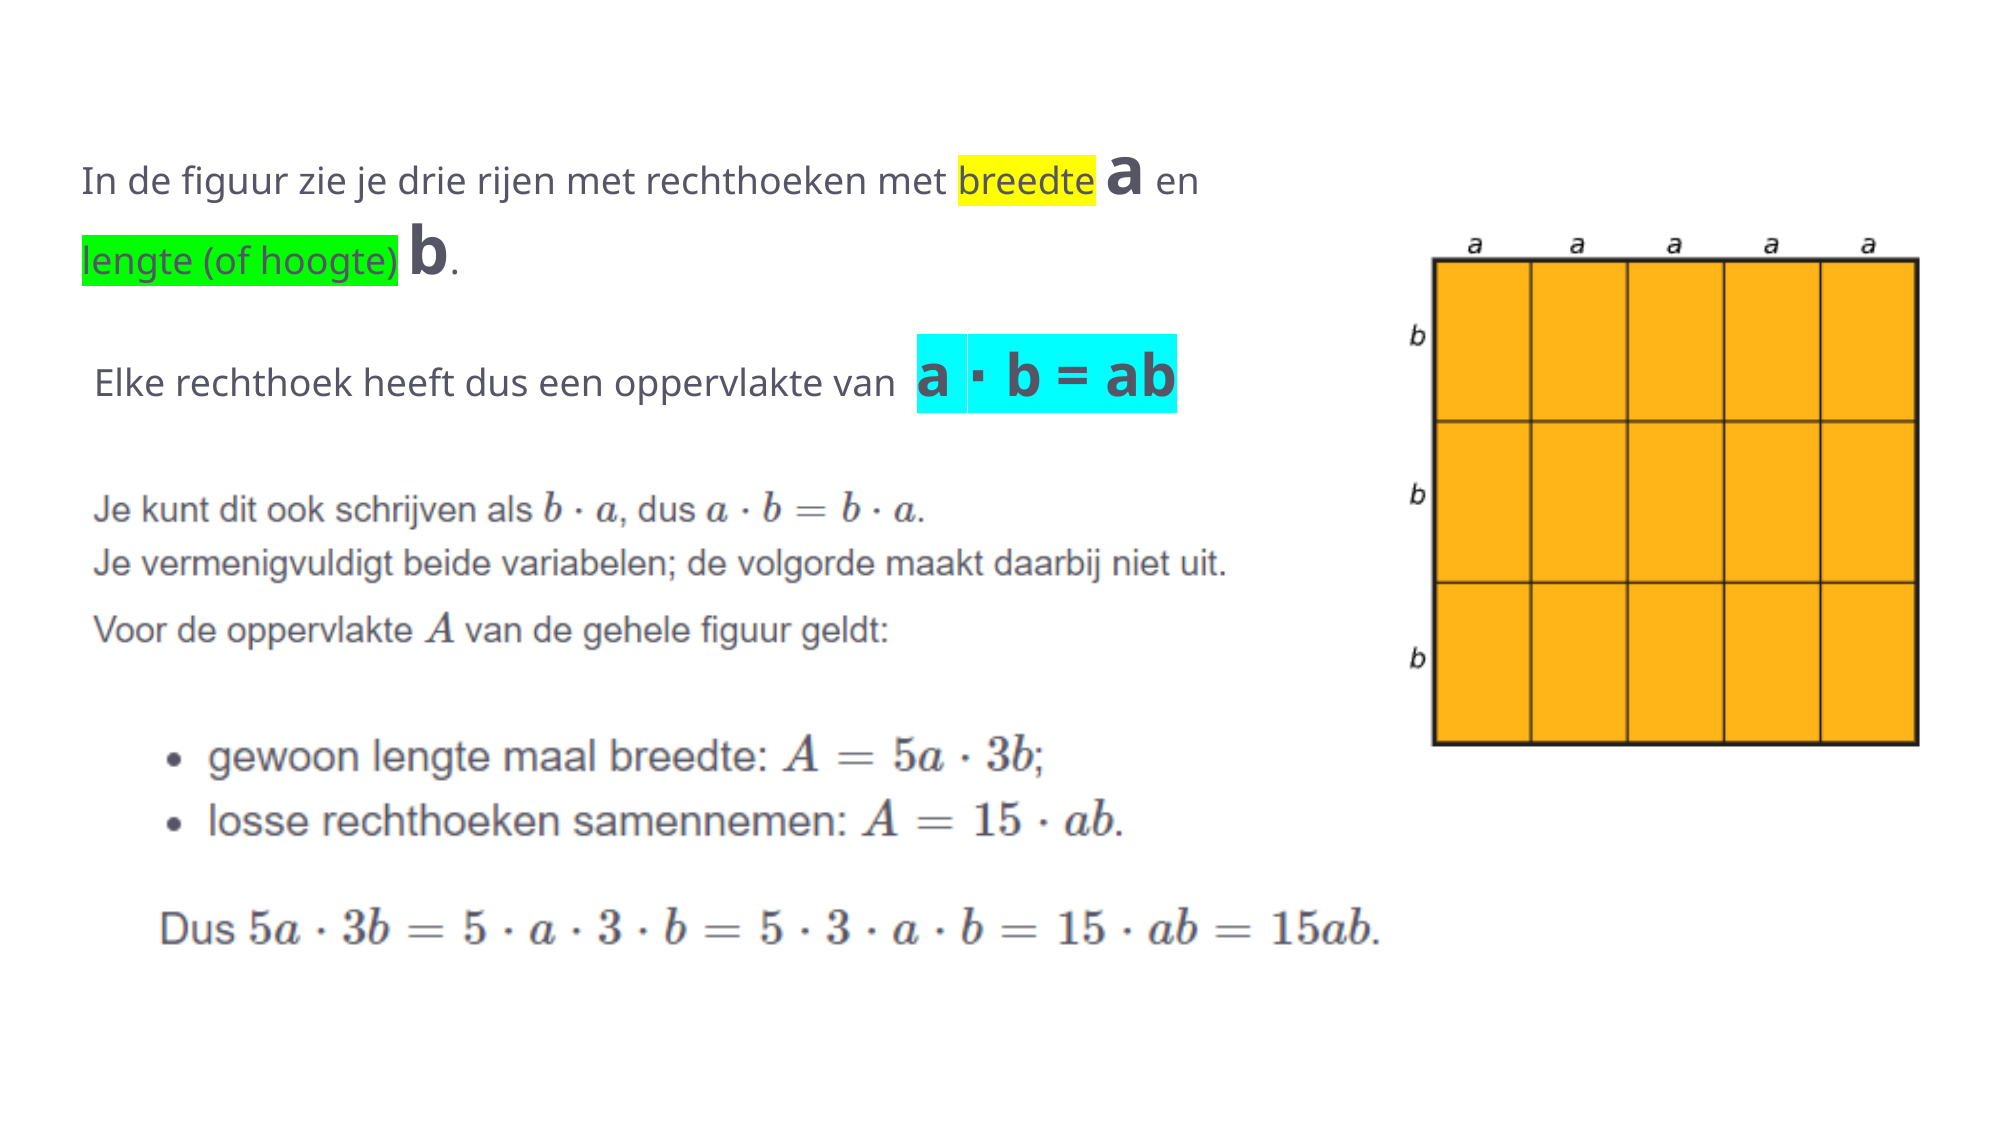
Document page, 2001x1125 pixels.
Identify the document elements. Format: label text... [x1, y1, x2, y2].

text_box In de figuur zie je drie rijen met rechthoeken met breedte a en lengte (of hoogte) b. [66, 120, 1263, 296]
picture [89, 484, 1244, 679]
text_box Elke rechthoek heeft dus een oppervlakte van a ⋅ b = ab [78, 330, 1234, 416]
picture [101, 226, 1937, 991]
